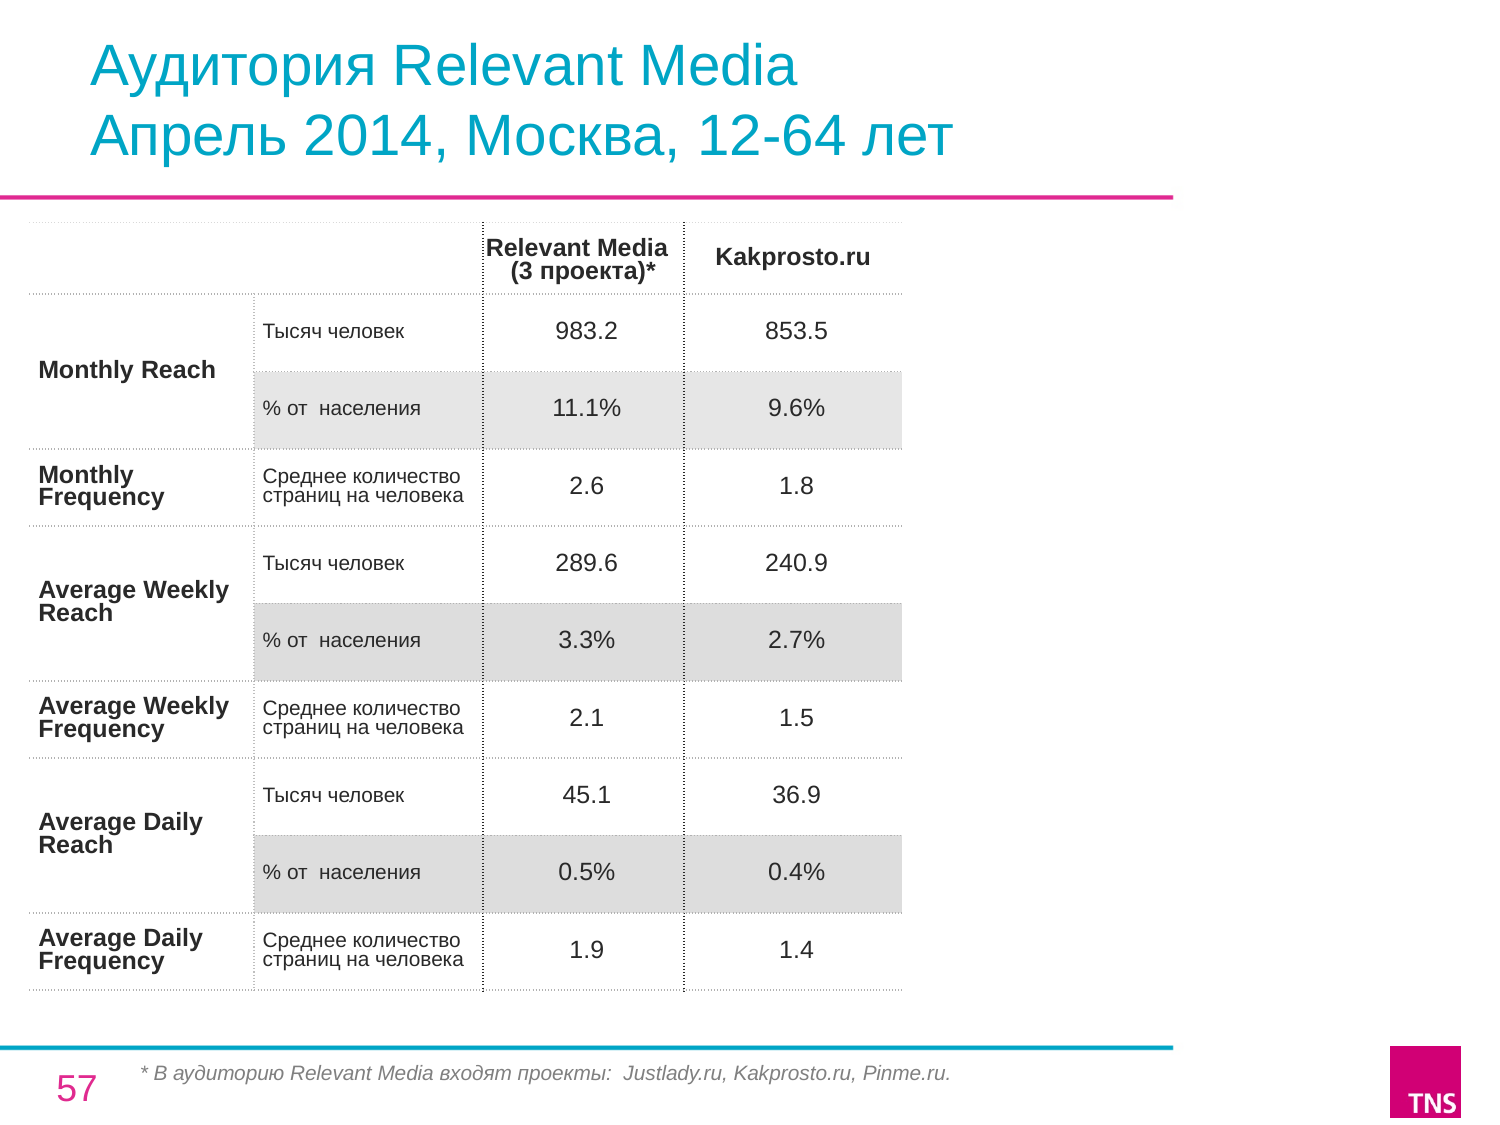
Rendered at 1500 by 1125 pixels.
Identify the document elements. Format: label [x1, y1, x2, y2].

text_box [124, 1052, 1463, 1092]
picture [0, 0, 1500, 1125]
title [74, 8, 1476, 187]
table_cell [29, 294, 902, 990]
slide_number [40, 1055, 392, 1125]
table_header [29, 223, 902, 294]
